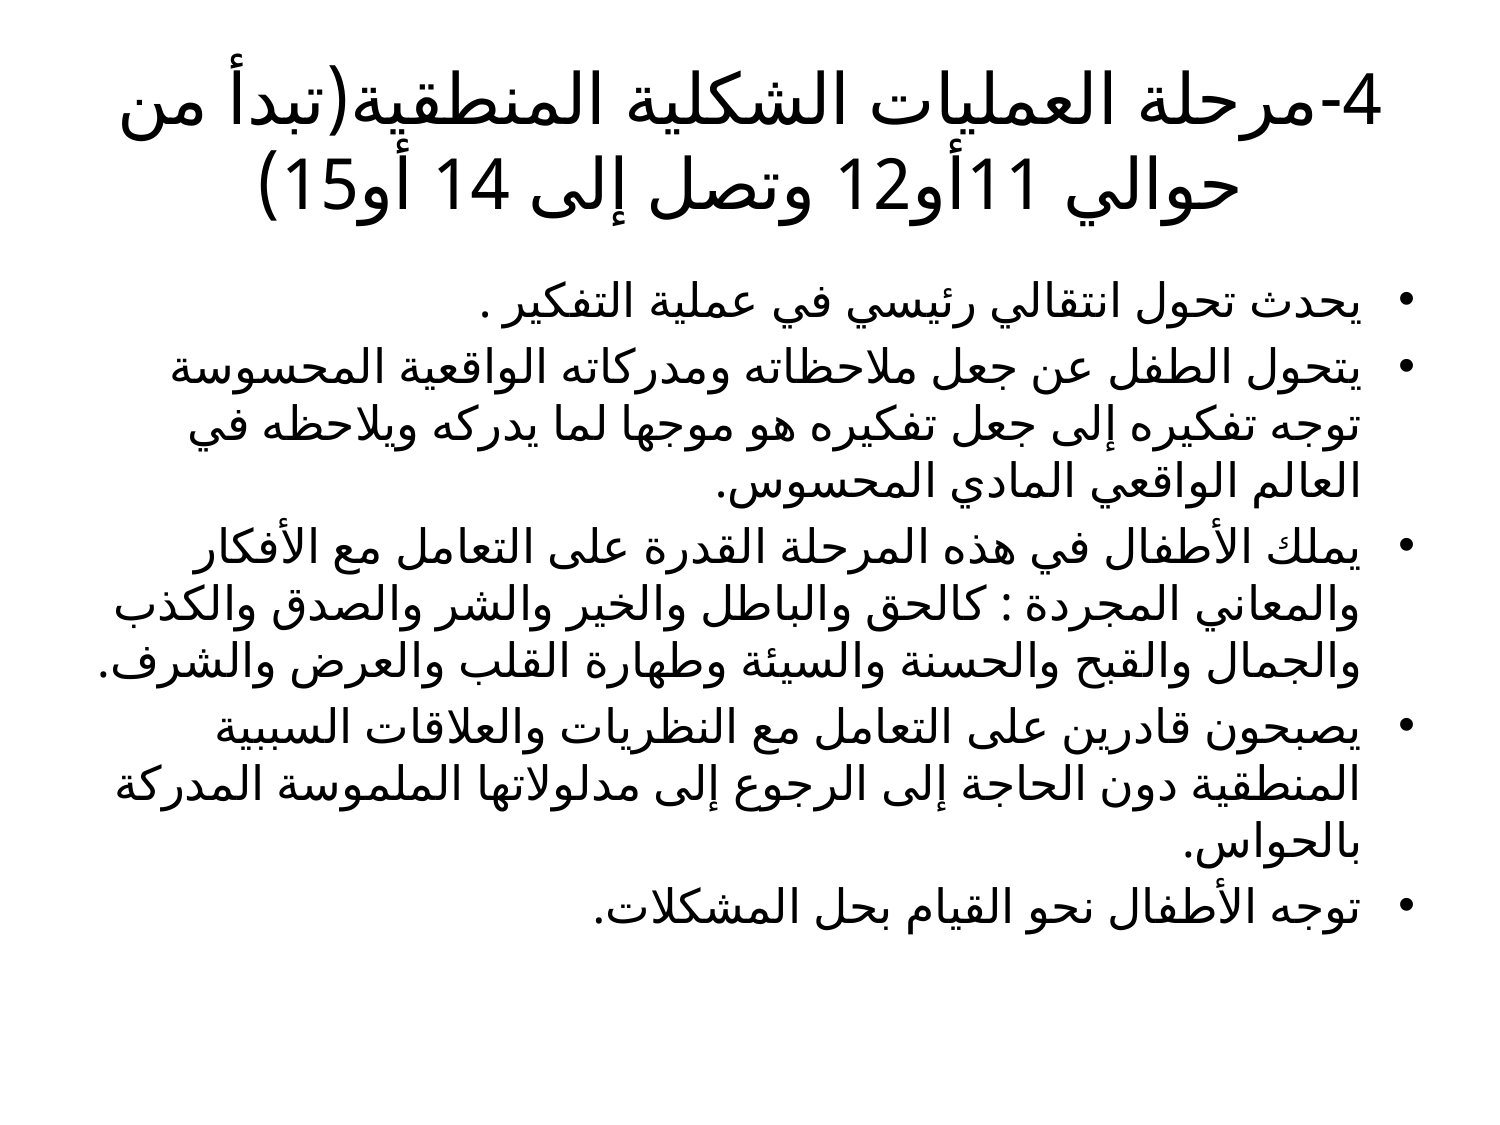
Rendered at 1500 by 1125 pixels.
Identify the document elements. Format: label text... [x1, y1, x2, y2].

title 4-مرحلة العمليات الشكلية المنطقية(تبدأ من حوالي 11أو12 وتصل إلى 14 أو15) [75, 45, 1425, 233]
list يحدث تحول انتقالي رئيسي في عملية التفكير . يتحول الطفل عن جعل ملاحظاته ومدركاته الواقعية المحسوسة توجه تفكيره إلى جعل تفكيره هو موجها لما يدركه ويلاحظه في العالم الواقعي المادي المحسوس. يملك الأطفال في هذه المرحلة القدرة على التعامل مع الأفكار والمعاني المجردة : كالحق والباطل والخير والشر والصدق والكذب والجمال والقبح والحسنة والسيئة وطهارة القلب والعرض والشرف. يصبحون قادرين على التعامل مع النظريات والعلاقات السببية المنطقية دون الحاجة إلى الرجوع إلى مدلولاتها الملموسة المدركة بالحواس. توجه الأطفال نحو القيام بحل المشكلات. [75, 262, 1425, 1005]
